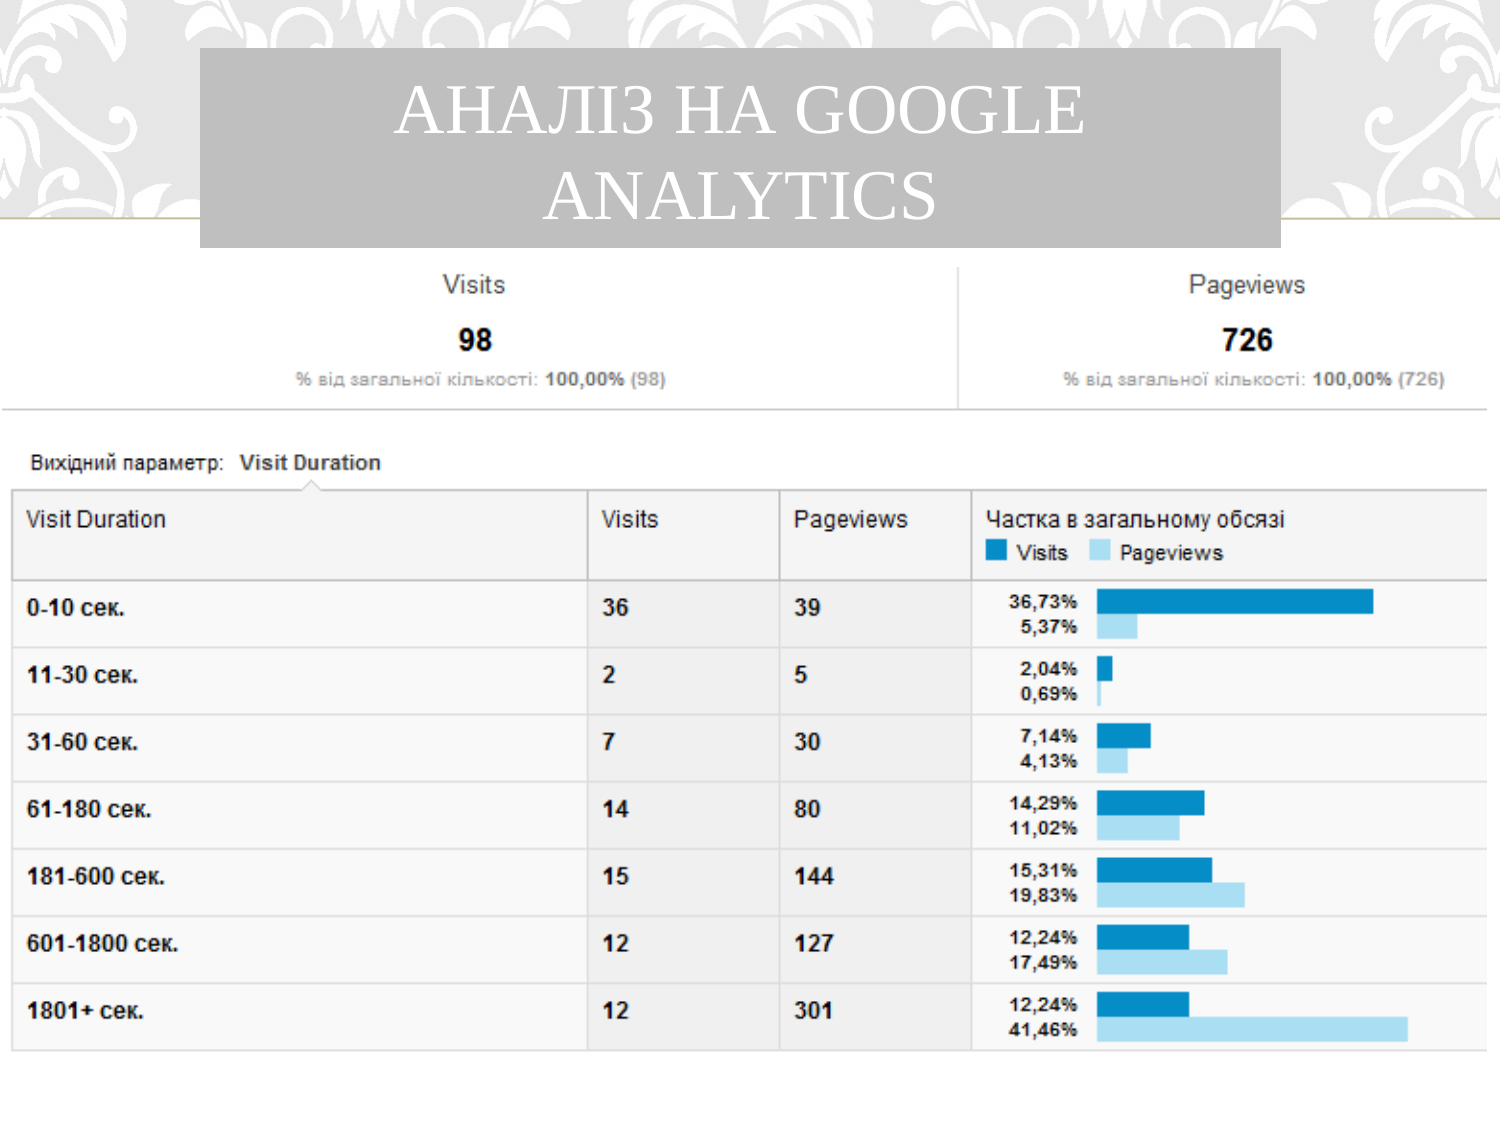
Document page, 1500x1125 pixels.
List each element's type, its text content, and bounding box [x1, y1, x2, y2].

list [2, 266, 1487, 1071]
title Аналіз на Google Analytics [200, 48, 1281, 248]
